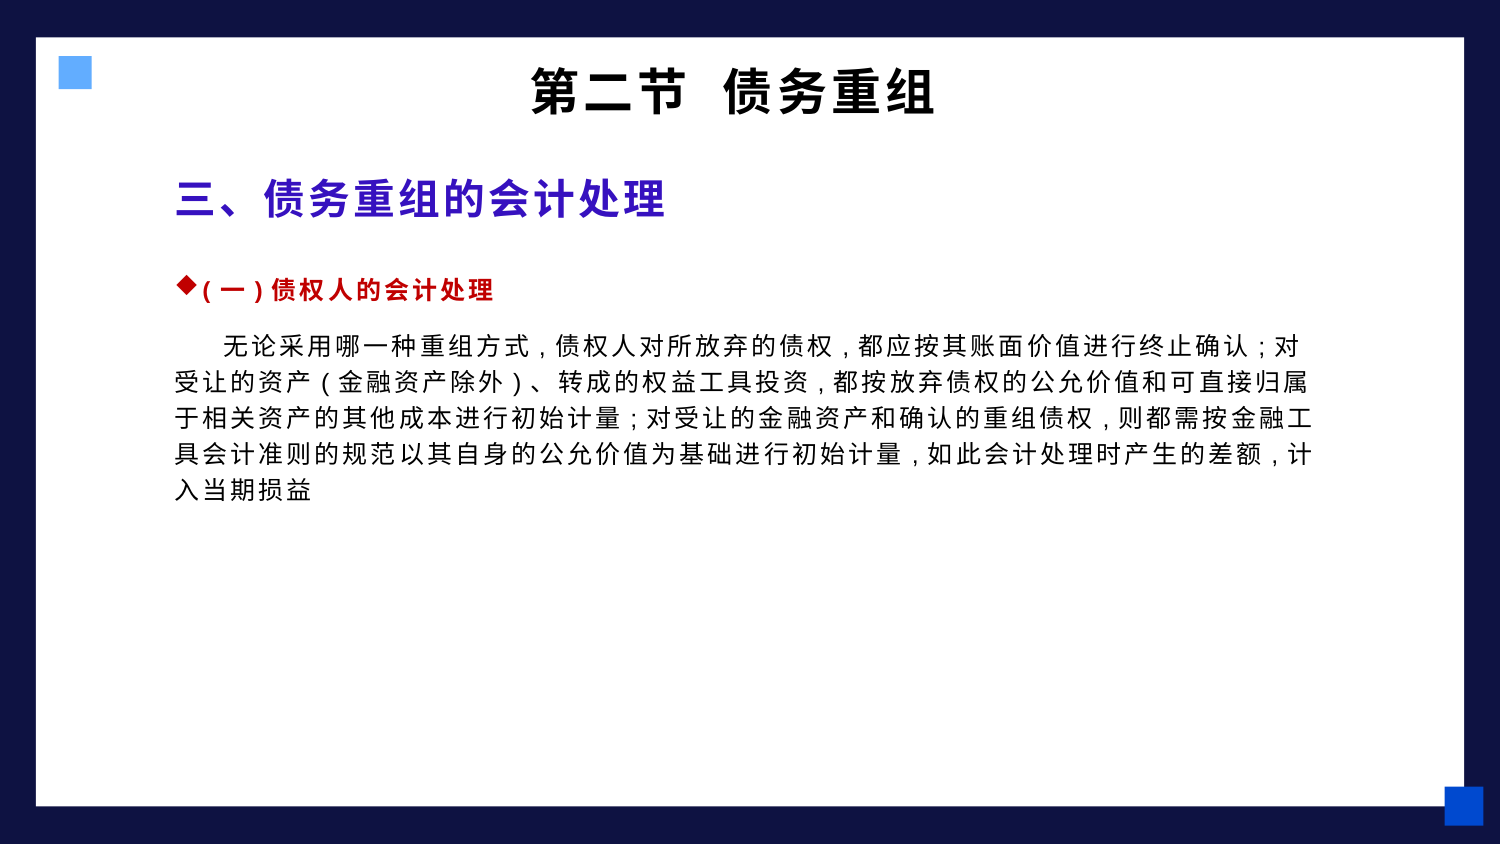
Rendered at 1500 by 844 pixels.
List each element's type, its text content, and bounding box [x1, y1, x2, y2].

text_box 第二节 债务重组 [514, 53, 966, 129]
list (一)债权人的会计处理 无论采用哪一种重组方式,债权人对所放弃的债权,都应按其账面价值进行终止确认;对受让的资产(金融资产除外)、转成的权益工具投资,都按放弃债权的公允价值和可直接归属于相关资产的其他成本进行初始计量;对受让的金融资产和确认的重组债权,则都需按金融工具会计准则的规范以其自身的公允价值为基础进行初始计量,如此会计处理时产生的差额,计入当期损益 [157, 268, 1343, 693]
title 三、债务重组的会计处理 [157, 173, 1343, 263]
